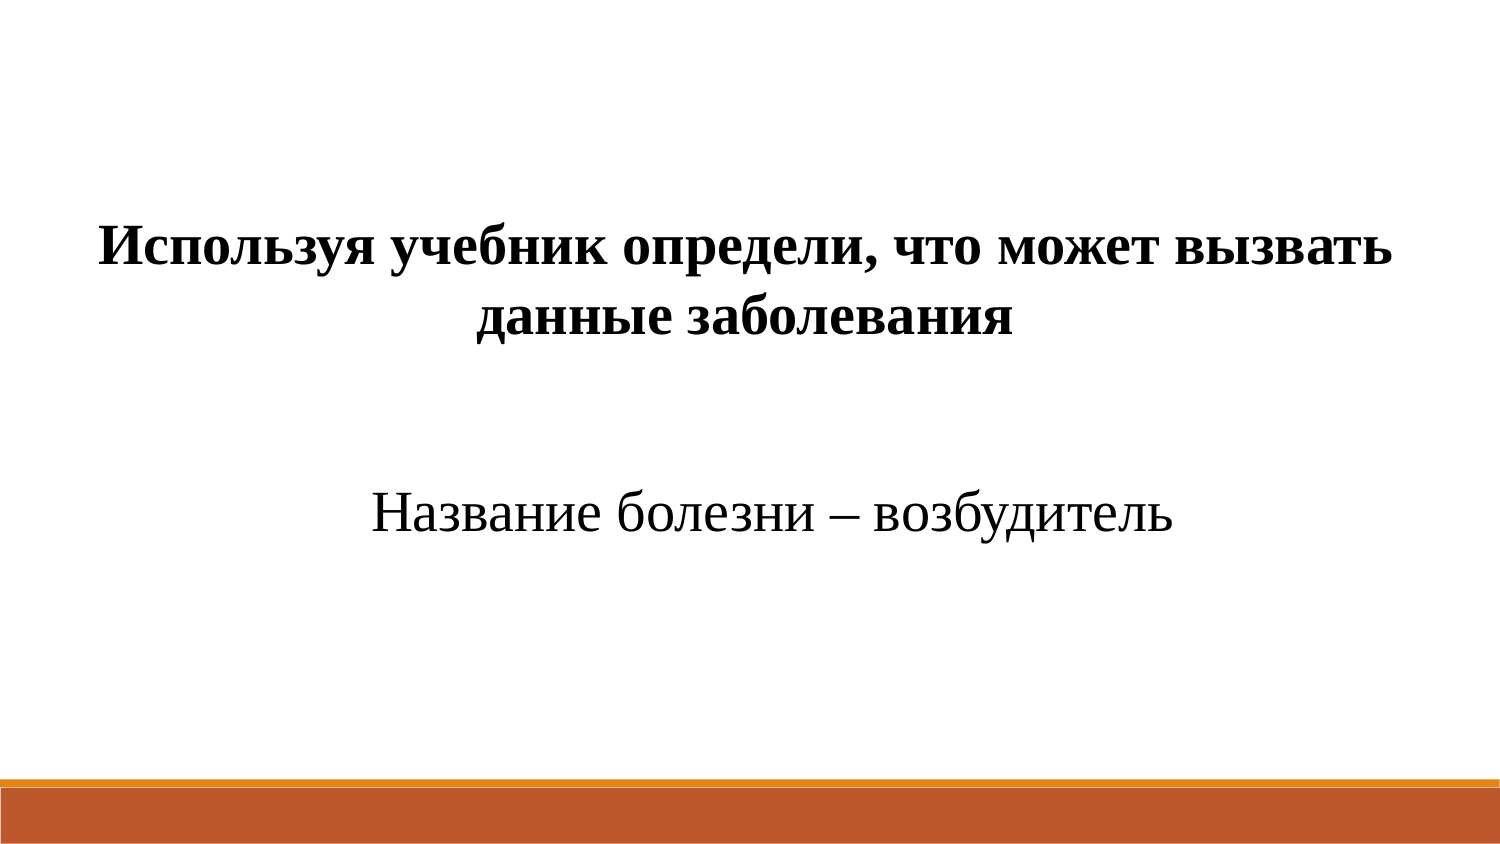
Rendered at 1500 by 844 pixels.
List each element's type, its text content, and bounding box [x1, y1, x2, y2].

text_box Используя учебник определи, что может вызвать данные заболевания [53, 198, 1438, 354]
text_box Название болезни – возбудитель [356, 465, 1190, 551]
